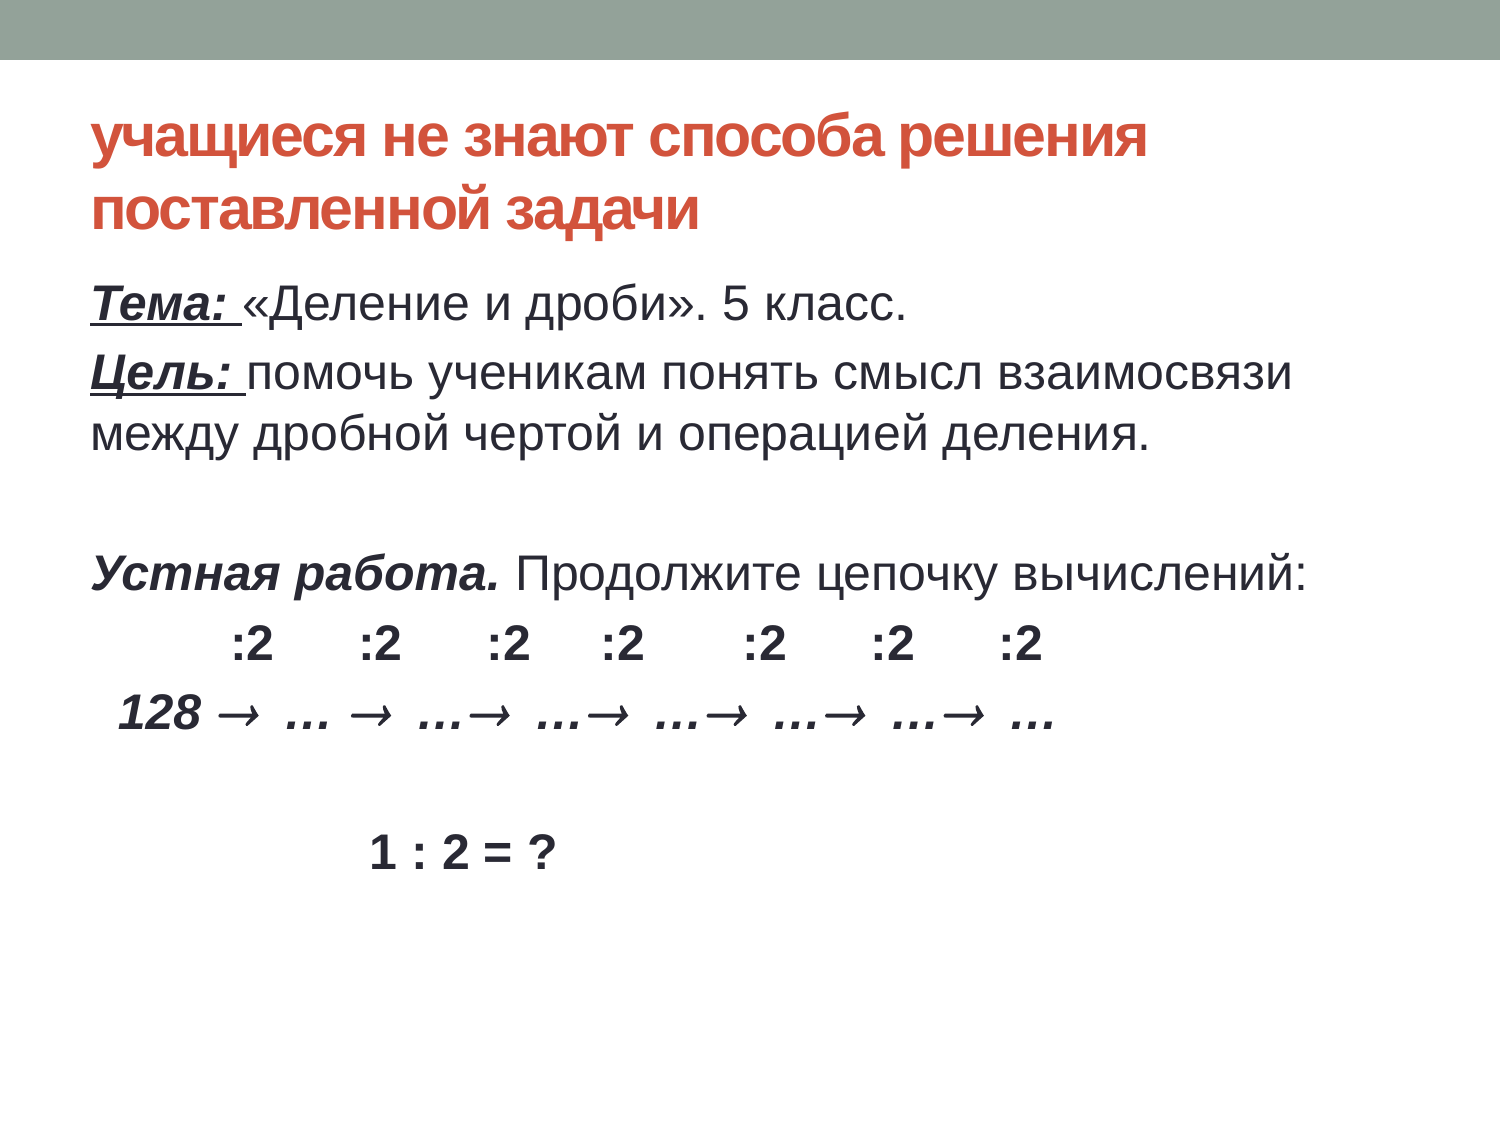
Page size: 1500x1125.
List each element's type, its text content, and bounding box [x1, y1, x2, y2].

title учащиеся не знают способа решения поставленной задачи [75, 87, 1425, 250]
